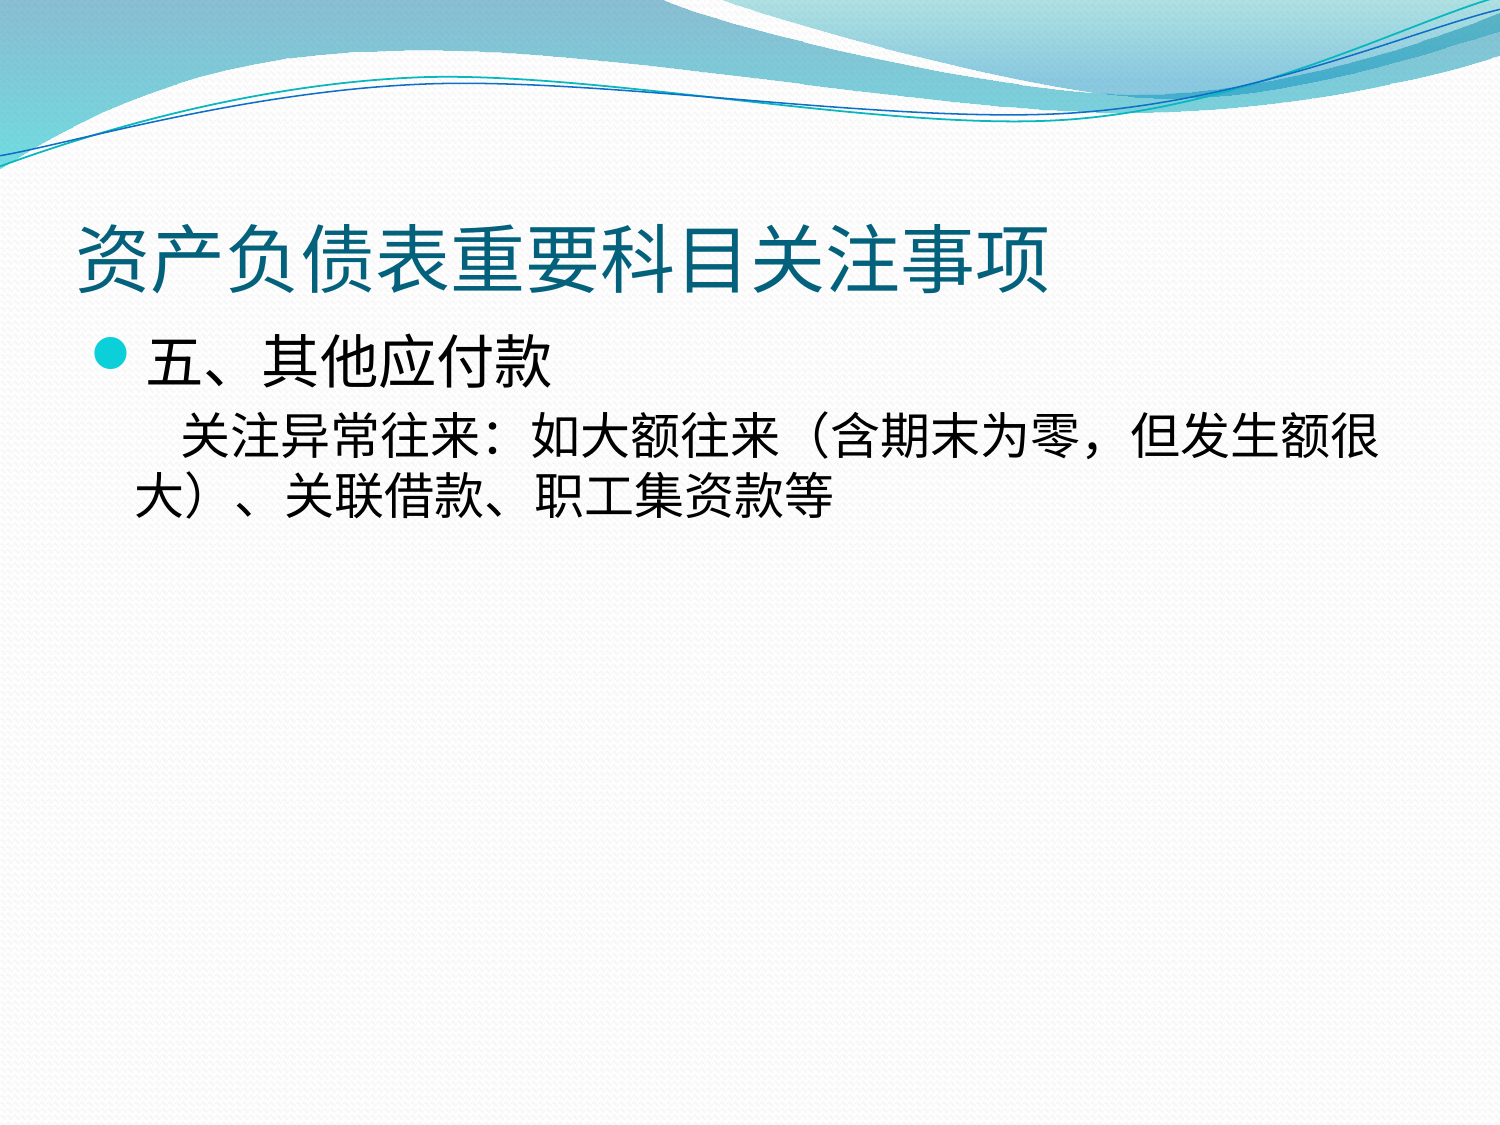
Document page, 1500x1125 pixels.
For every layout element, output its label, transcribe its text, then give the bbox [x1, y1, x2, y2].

list 五、其他应付款 关注异常往来：如大额往来（含期末为零，但发生额很大）、关联借款、职工集资款等 [75, 317, 1425, 1038]
title 资产负债表重要科目关注事项 [75, 115, 1425, 303]
